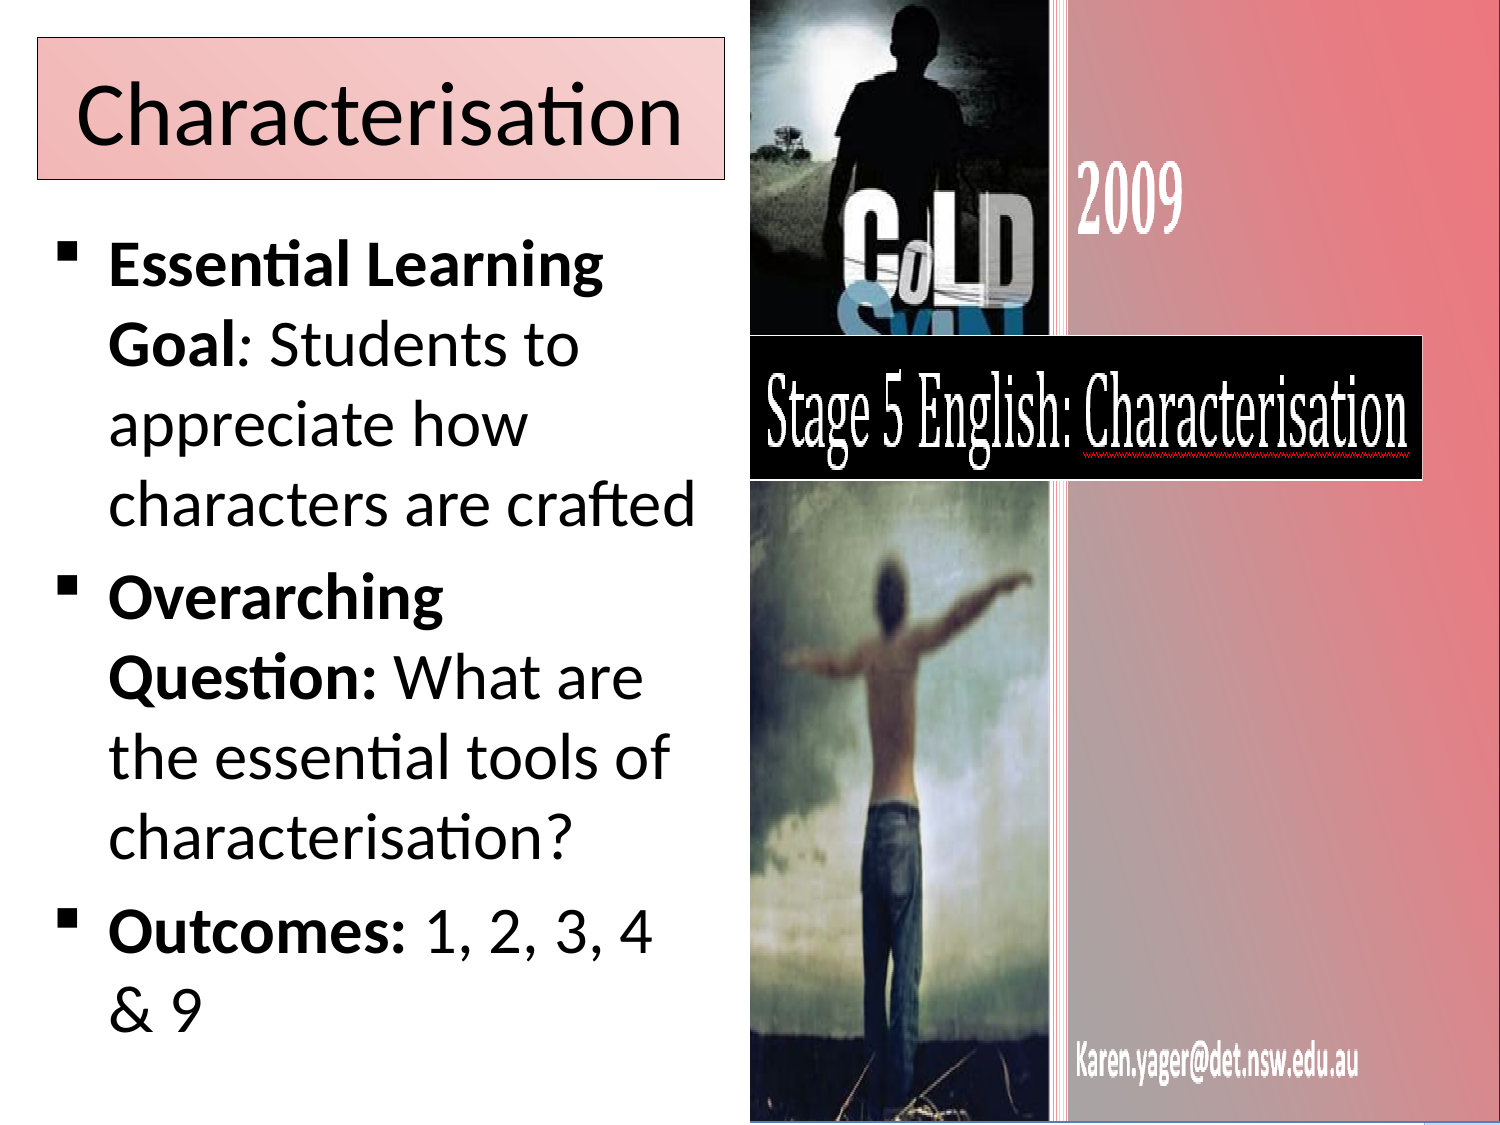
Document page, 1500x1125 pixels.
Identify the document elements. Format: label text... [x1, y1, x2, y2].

picture [749, 0, 1500, 1125]
list Essential Learning Goal: Students to appreciate how characters are crafted Overarching Question: What are the essential tools of characterisation? Outcomes: 1, 2, 3, 4 & 9 [37, 212, 725, 1088]
title Characterisation [37, 37, 725, 180]
